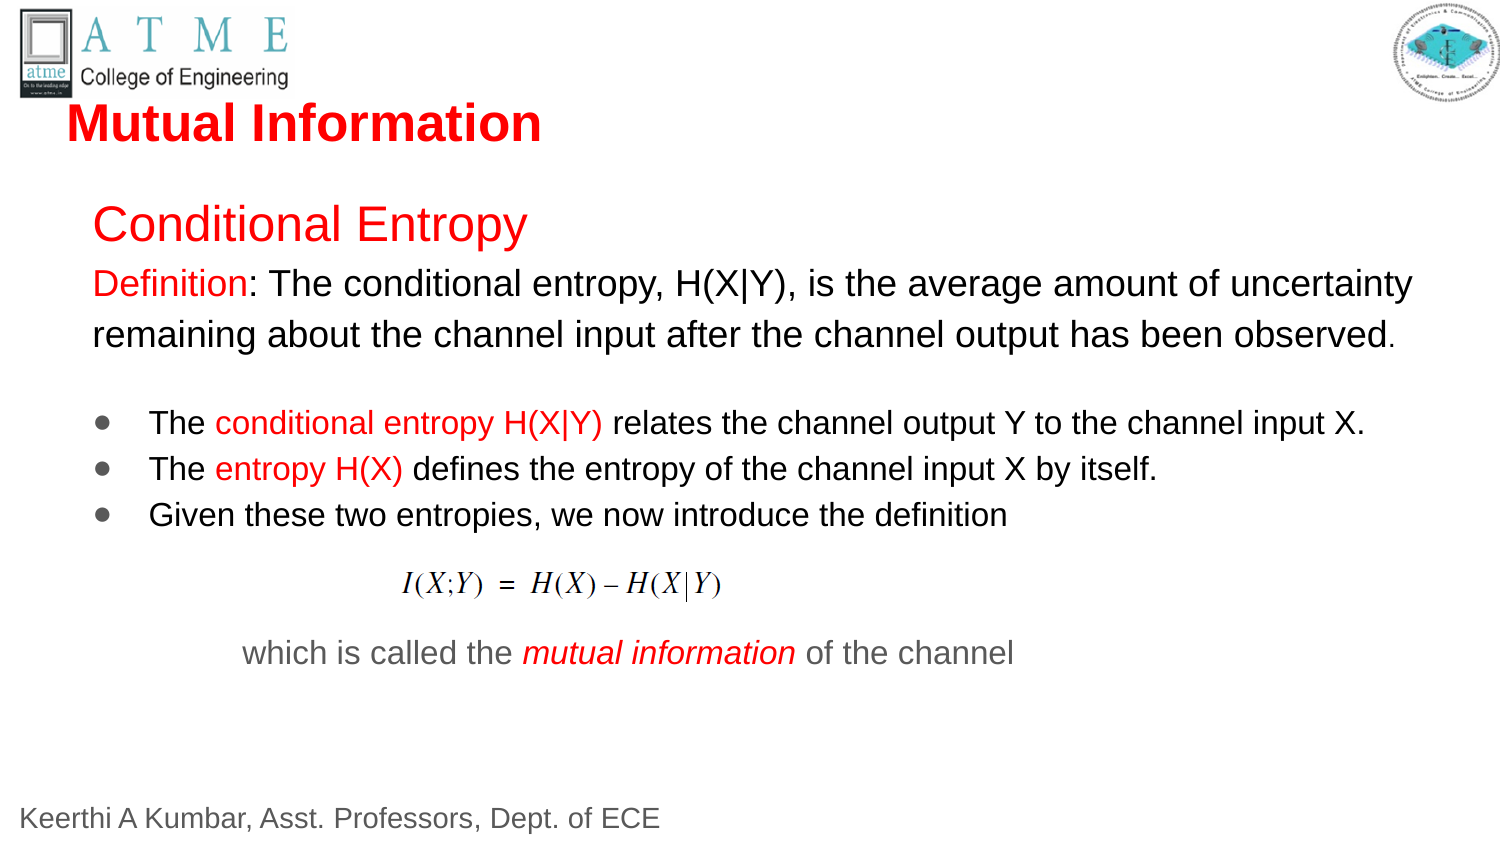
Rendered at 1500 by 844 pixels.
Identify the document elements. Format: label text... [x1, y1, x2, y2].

title Mutual Information [51, 72, 1449, 167]
picture [17, 6, 295, 99]
picture [1389, 1, 1500, 104]
picture [394, 549, 728, 617]
list Conditional Entropy Definition: The conditional entropy, H(X|Y), is the average amount of uncertainty remaining about the channel input after the channel output has been observed. The conditional entropy H(X|Y) relates the channel output Y to the channel input X. The entropy H(X) defines the entropy of the channel input X by itself. Given these two entropies, we now introduce the definition which is called the mutual information of the channel [58, 167, 1457, 732]
